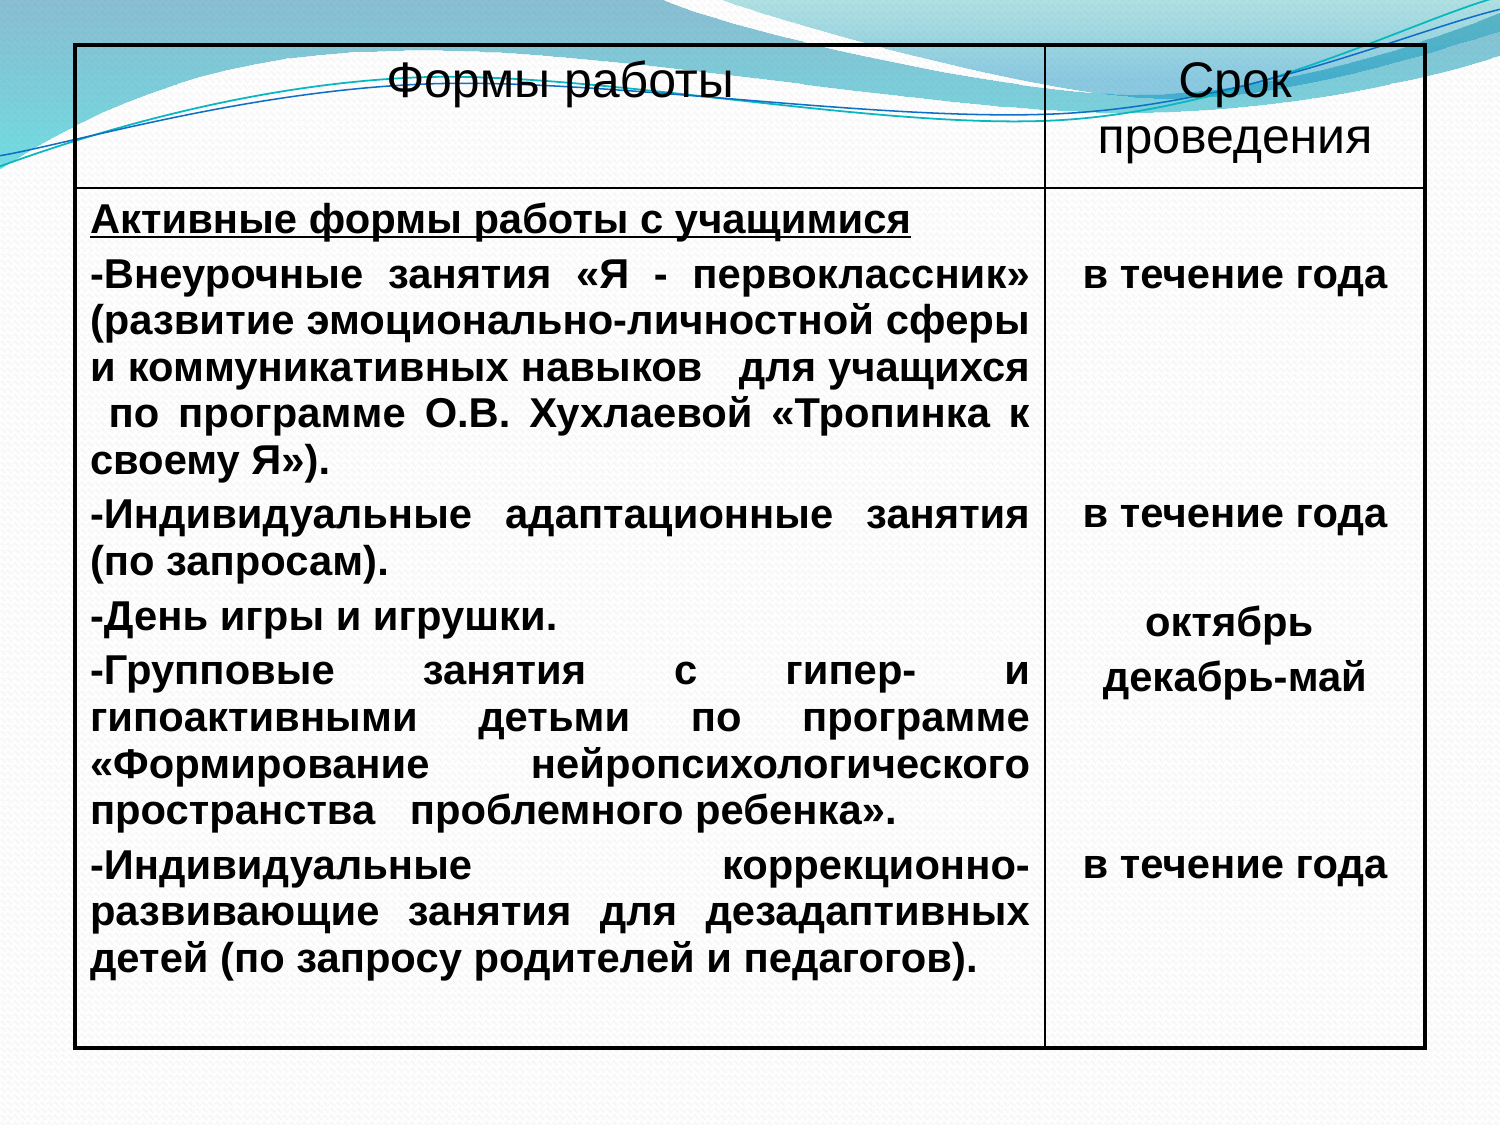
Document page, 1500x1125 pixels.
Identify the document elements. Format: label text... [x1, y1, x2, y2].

table_cell в течение года в течение года октябрь декабрь-май в течение года [1046, 189, 1423, 1046]
table_header Формы работы [77, 47, 1044, 187]
table_cell Активные формы работы с учащимися -Внеурочные занятия «Я - первоклассник» (развитие эмоционально-личностной сферы и коммуникативных навыков для учащихся по программе О.В. Хухлаевой «Тропинка к своему Я»). -Индивидуальные адаптационные занятия (по запросам). -День игры и игрушки. -Групповые занятия с гипер- и гипоактивными детьми по программе «Формирование нейропсихологического пространства проблемного ребенка». -Индивидуальные коррекционно-развивающие занятия для дезадаптивных детей (по запросу родителей и педагогов). [77, 189, 1044, 1046]
table_header Срок проведения [1046, 47, 1423, 187]
